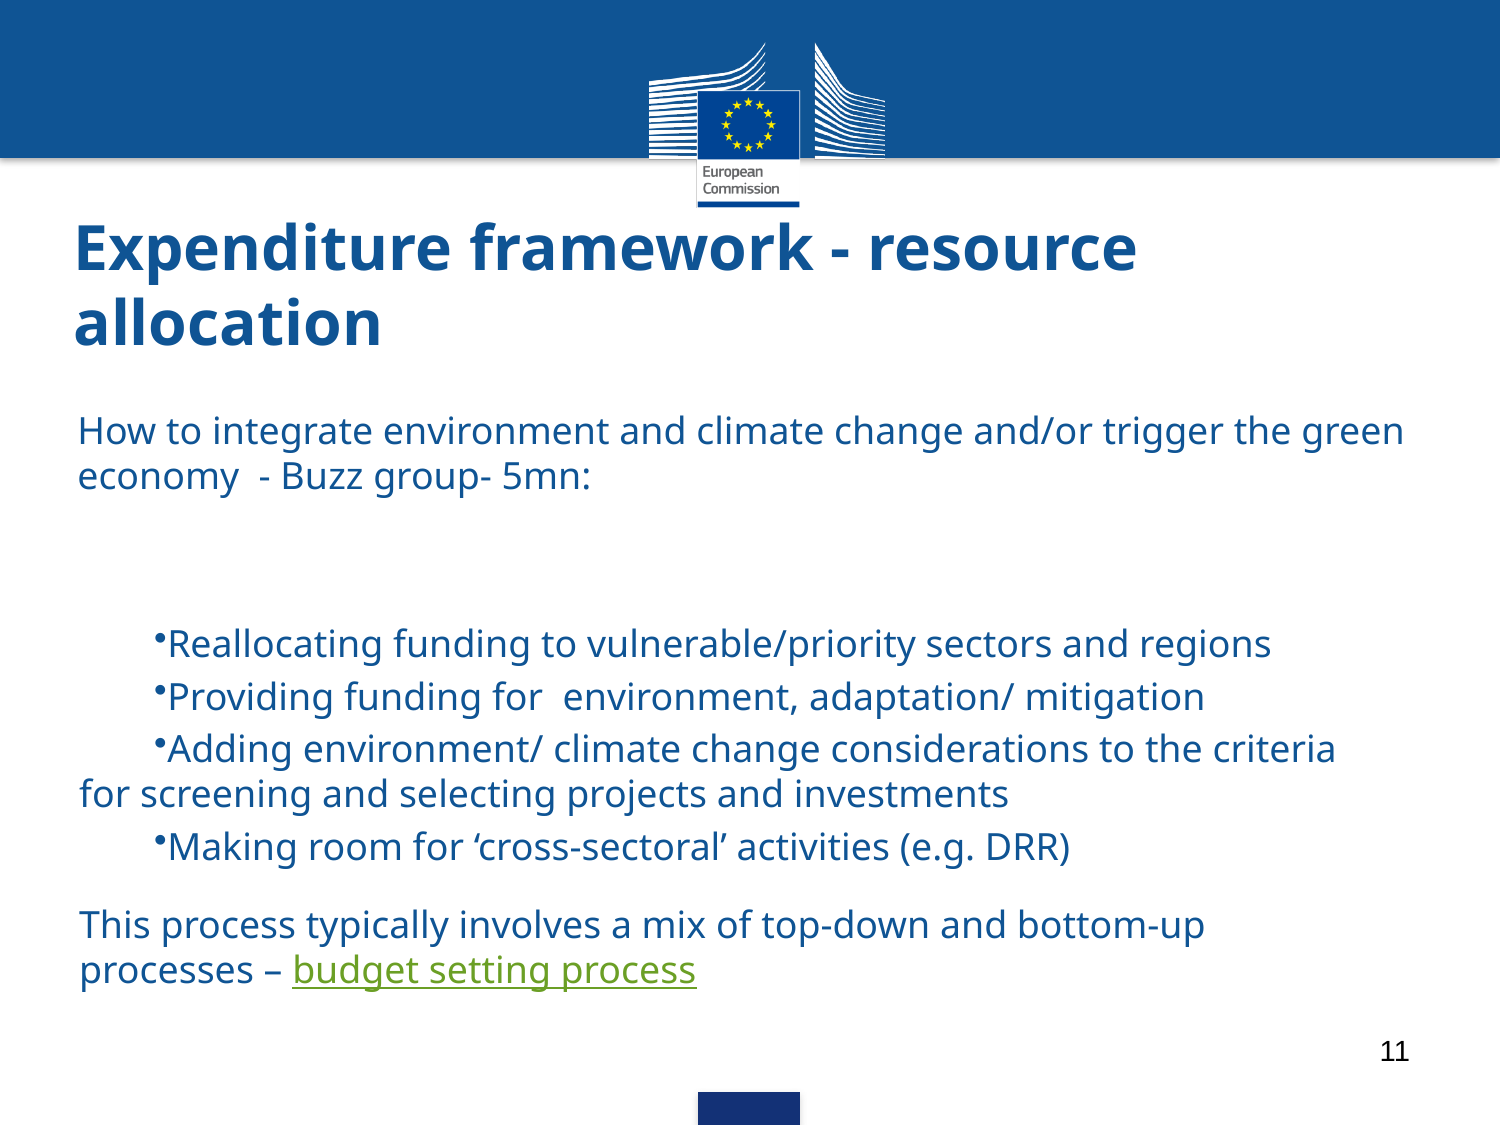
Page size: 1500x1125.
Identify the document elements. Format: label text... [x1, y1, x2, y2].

text_box Reallocating funding to vulnerable/priority sectors and regions Providing funding for environment, adaptation/ mitigation Adding environment/ climate change considerations to the criteria for screening and selecting projects and investments Making room for ‘cross-sectoral’ activities (e.g. DRR) This process typically involves a mix of top-down and bottom-up processes – budget setting process [64, 612, 1365, 1005]
slide_number 11 [1074, 1024, 1426, 1103]
title Expenditure framework - resource allocation [0, 181, 1350, 385]
picture [649, 42, 885, 181]
text_box How to integrate environment and climate change and/or trigger the green economy - Buzz group- 5mn: [62, 399, 1438, 531]
